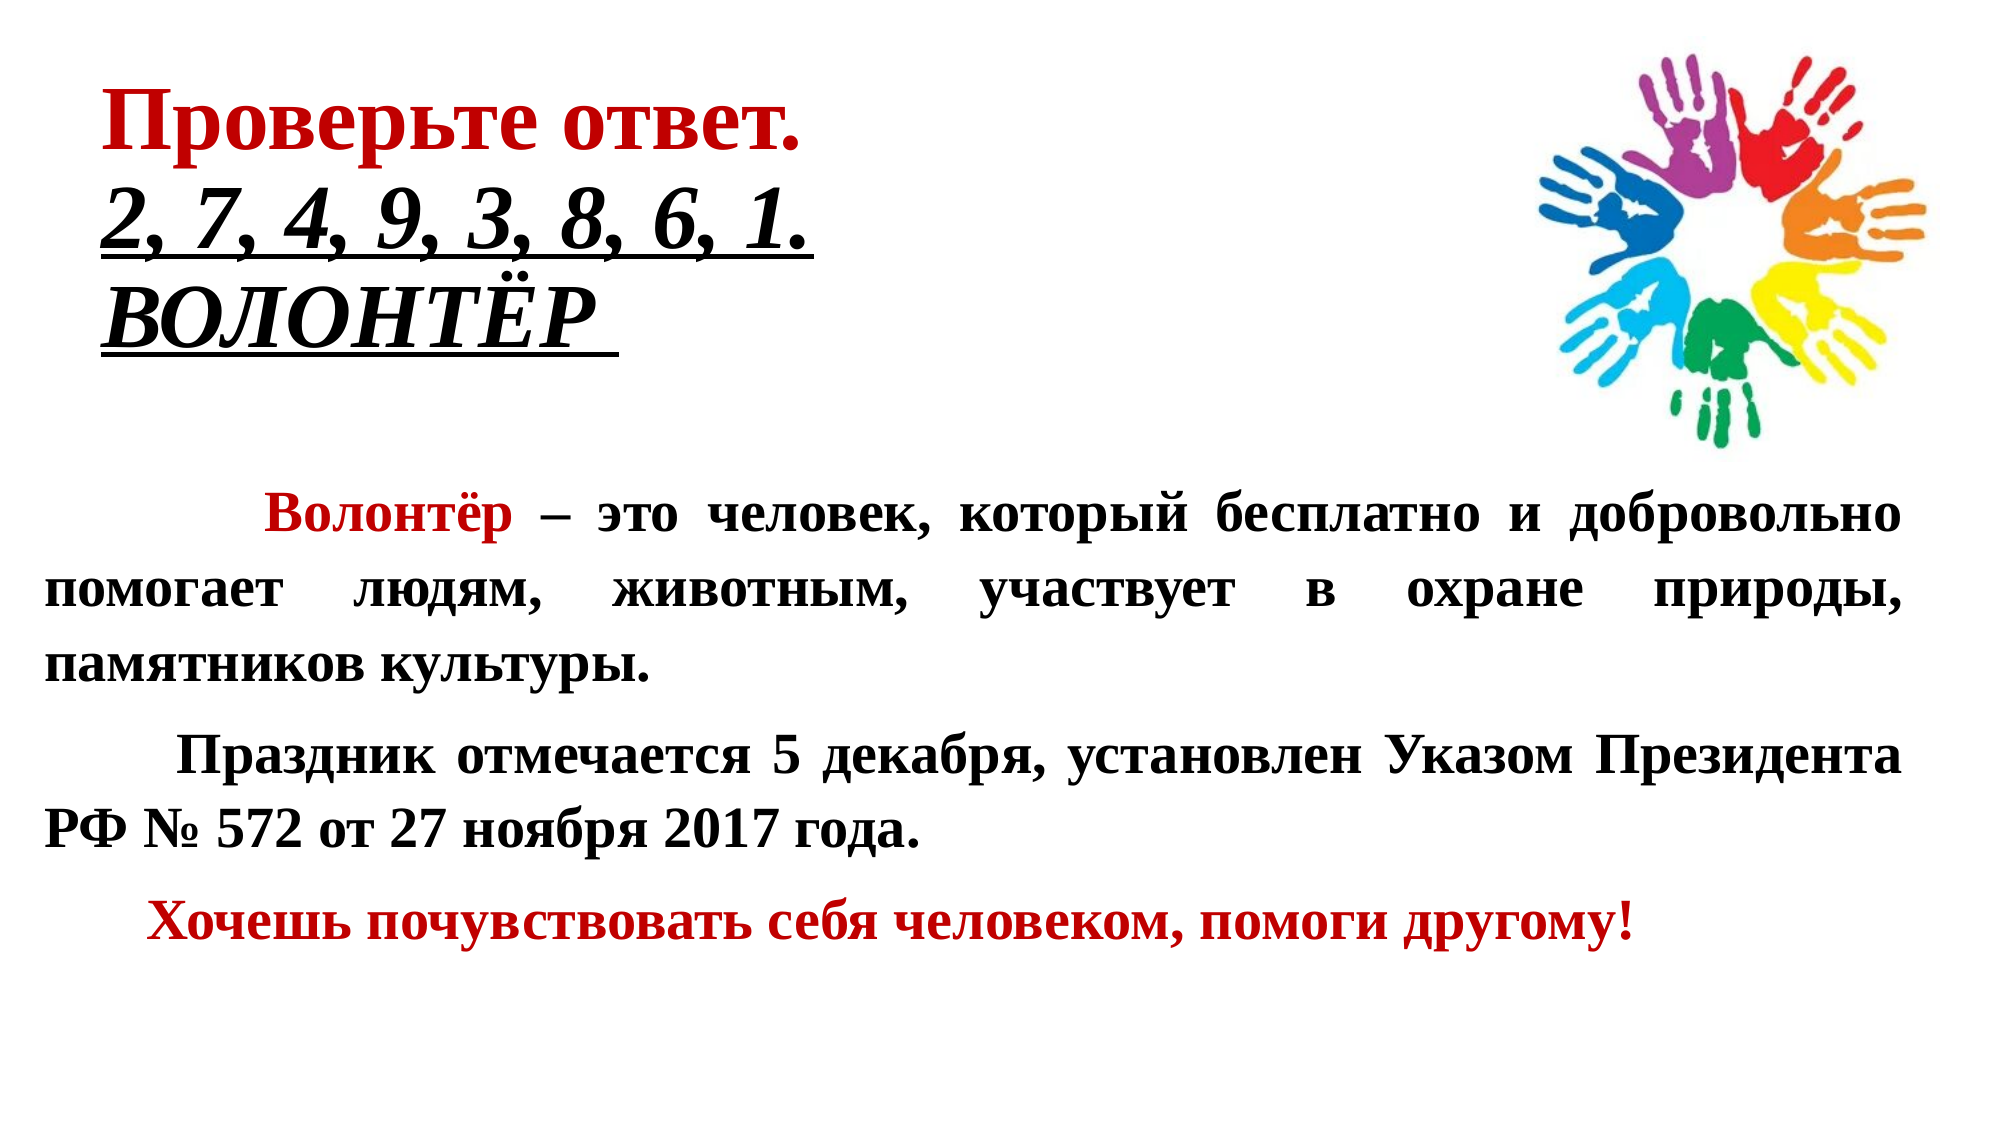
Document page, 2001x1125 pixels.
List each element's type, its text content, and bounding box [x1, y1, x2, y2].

title Проверьте ответ. 2, 7, 4, 9, 3, 8, 6, 1. ВОЛОНТЁР [86, 51, 1514, 387]
picture [1514, 36, 1940, 462]
text_box Волонтёр – это человек, который бесплатно и добровольно помогает людям, животным, участвует в охране природы, памятников культуры. Праздник отмечается 5 декабря, установлен Указом Президента РФ № 572 от 27 ноября 2017 года. Хочешь почувствовать себя человеком, помоги другому! [29, 461, 1918, 1050]
